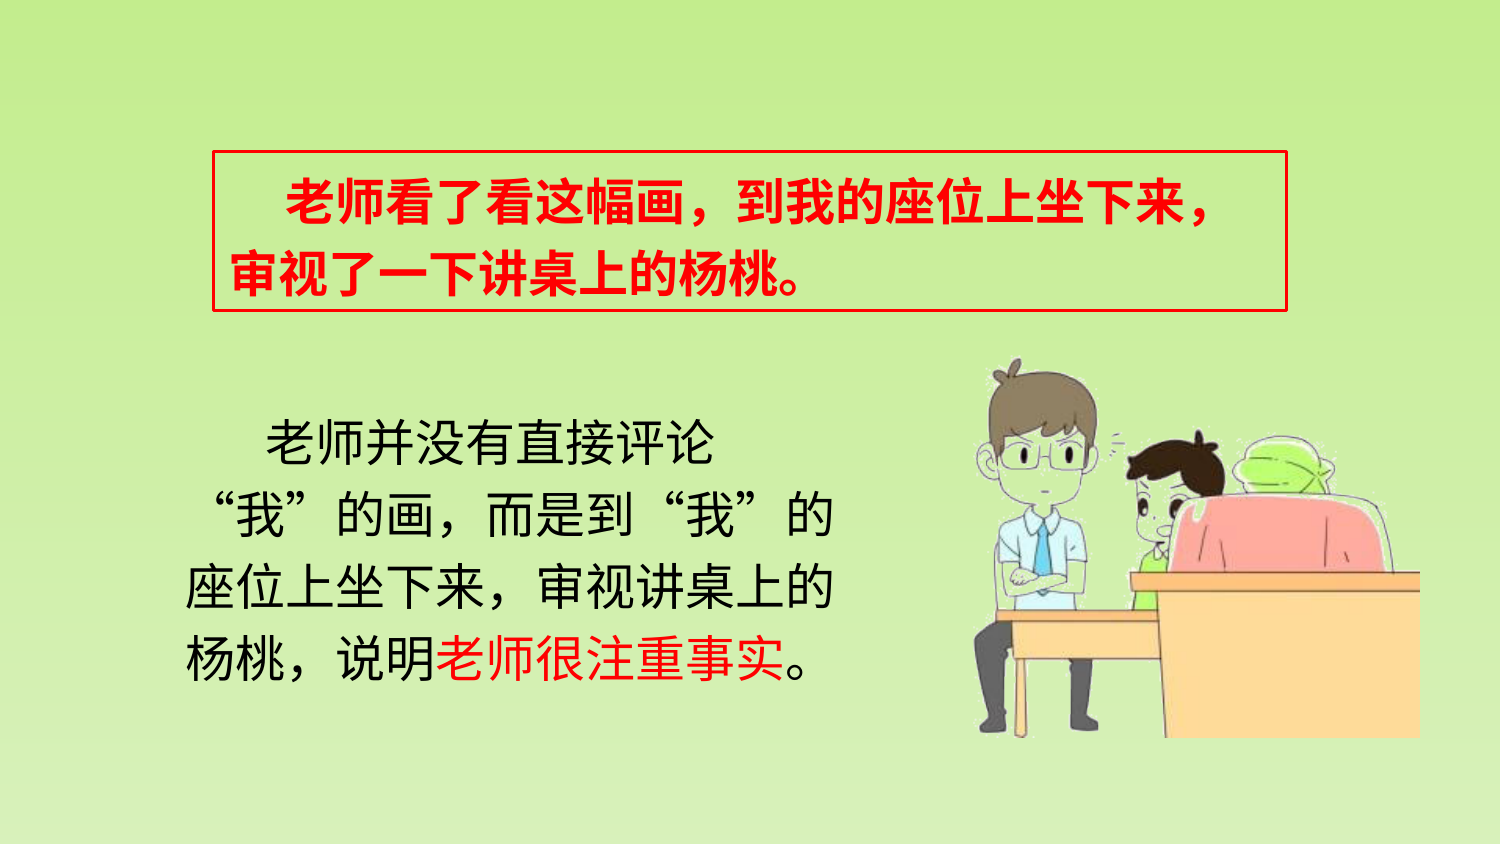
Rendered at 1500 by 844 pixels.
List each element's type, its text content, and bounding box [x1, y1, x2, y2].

text_box 老师并没有直接评论“我”的画，而是到“我”的座位上坐下来，审视讲桌上的杨桃，说明老师很注重事实。 [170, 391, 867, 695]
picture [961, 351, 1421, 738]
text_box 老师看了看这幅画，到我的座位上坐下来，审视了一下讲桌上的杨桃。 [213, 151, 1287, 311]
